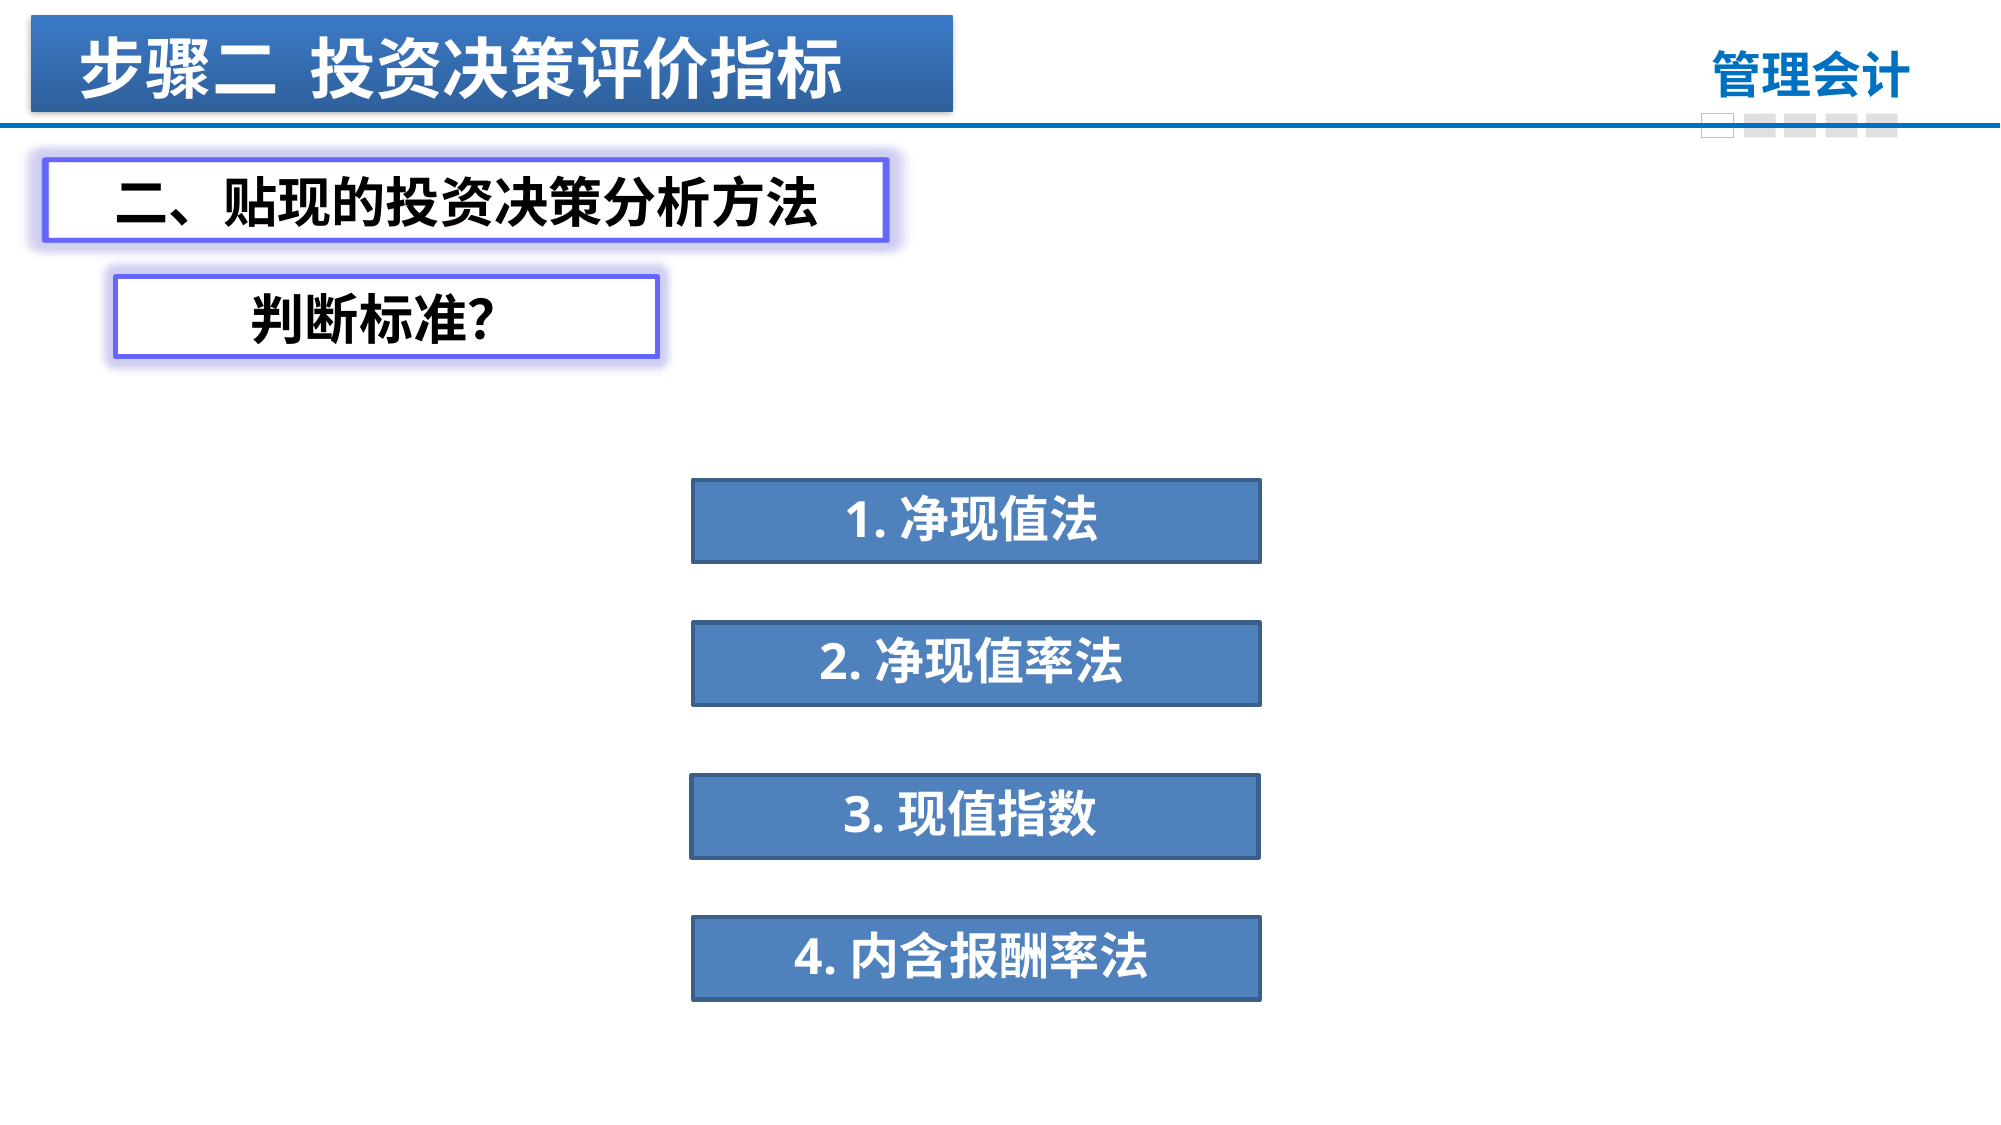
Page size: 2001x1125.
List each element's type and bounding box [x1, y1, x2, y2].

text_box [90, 276, 682, 385]
text_box [691, 774, 1259, 858]
text_box [7, 132, 926, 268]
text_box [692, 916, 1261, 1000]
text_box [31, 14, 953, 117]
text_box [692, 479, 1261, 563]
text_box [692, 622, 1261, 706]
